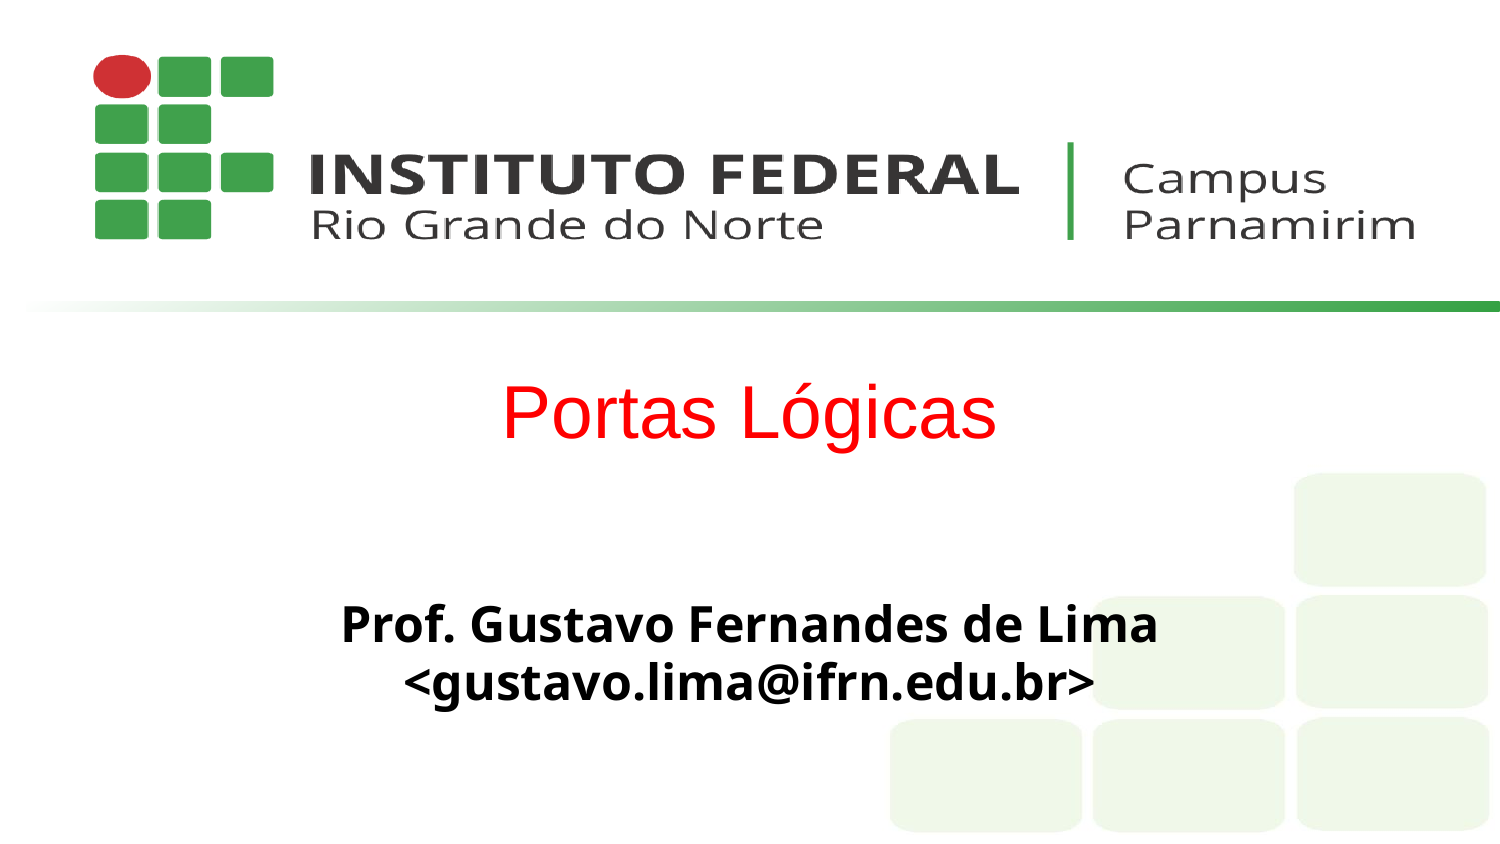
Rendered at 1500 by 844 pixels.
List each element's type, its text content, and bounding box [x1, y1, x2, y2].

text_box Prof. Gustavo Fernandes de Lima <gustavo.lima@ifrn.edu.br> [246, 587, 1254, 740]
picture [5, 21, 1500, 267]
text_box Portas Lógicas [0, 312, 1500, 505]
picture [803, 505, 1495, 835]
